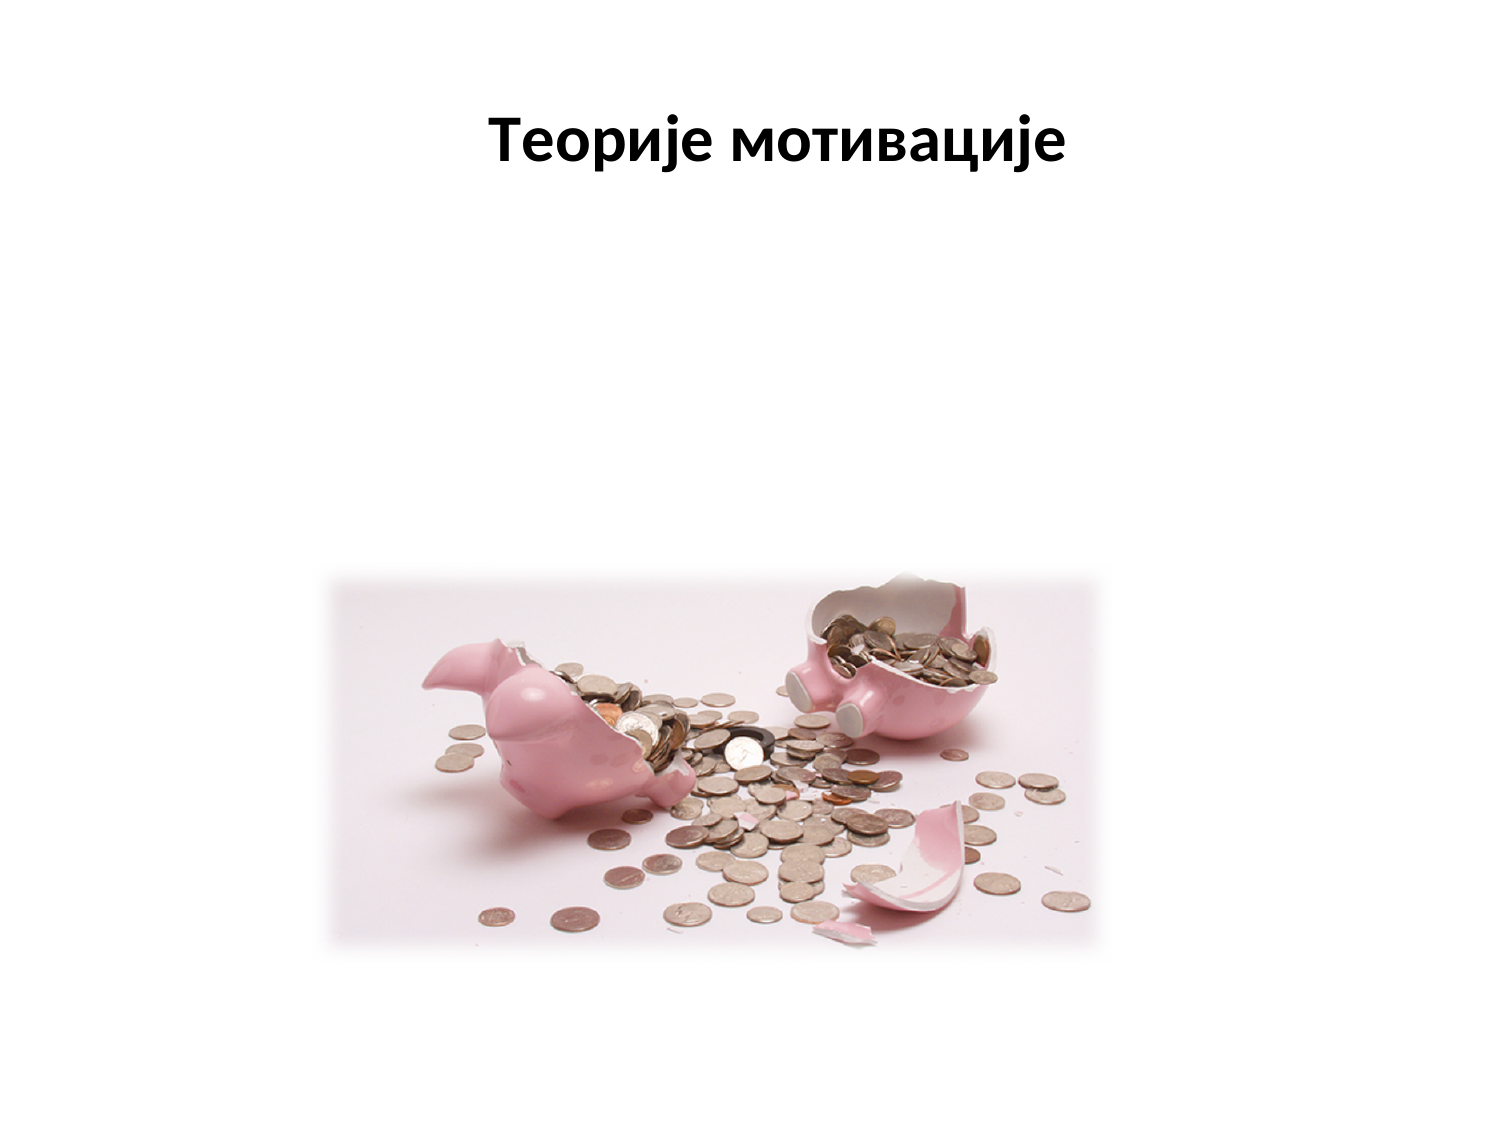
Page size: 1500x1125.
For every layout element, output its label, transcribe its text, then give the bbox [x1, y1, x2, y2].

picture [312, 562, 1113, 963]
list Tеорије мотивације [75, 87, 1425, 1125]
